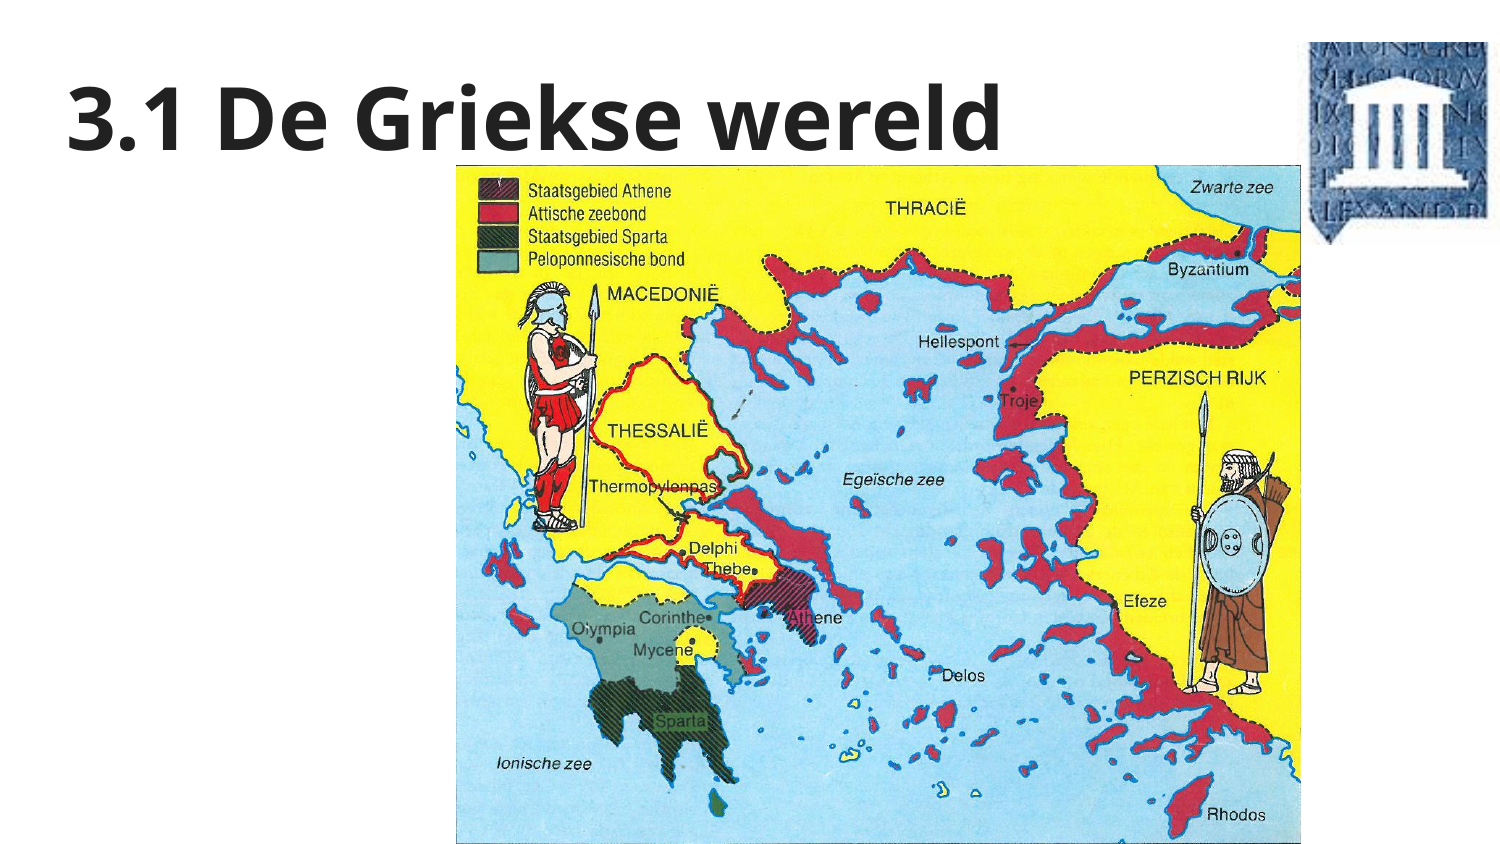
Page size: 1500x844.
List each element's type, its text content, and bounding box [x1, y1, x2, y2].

picture [455, 42, 1500, 844]
title 3.1 De Griekse wereld [51, 48, 1449, 180]
